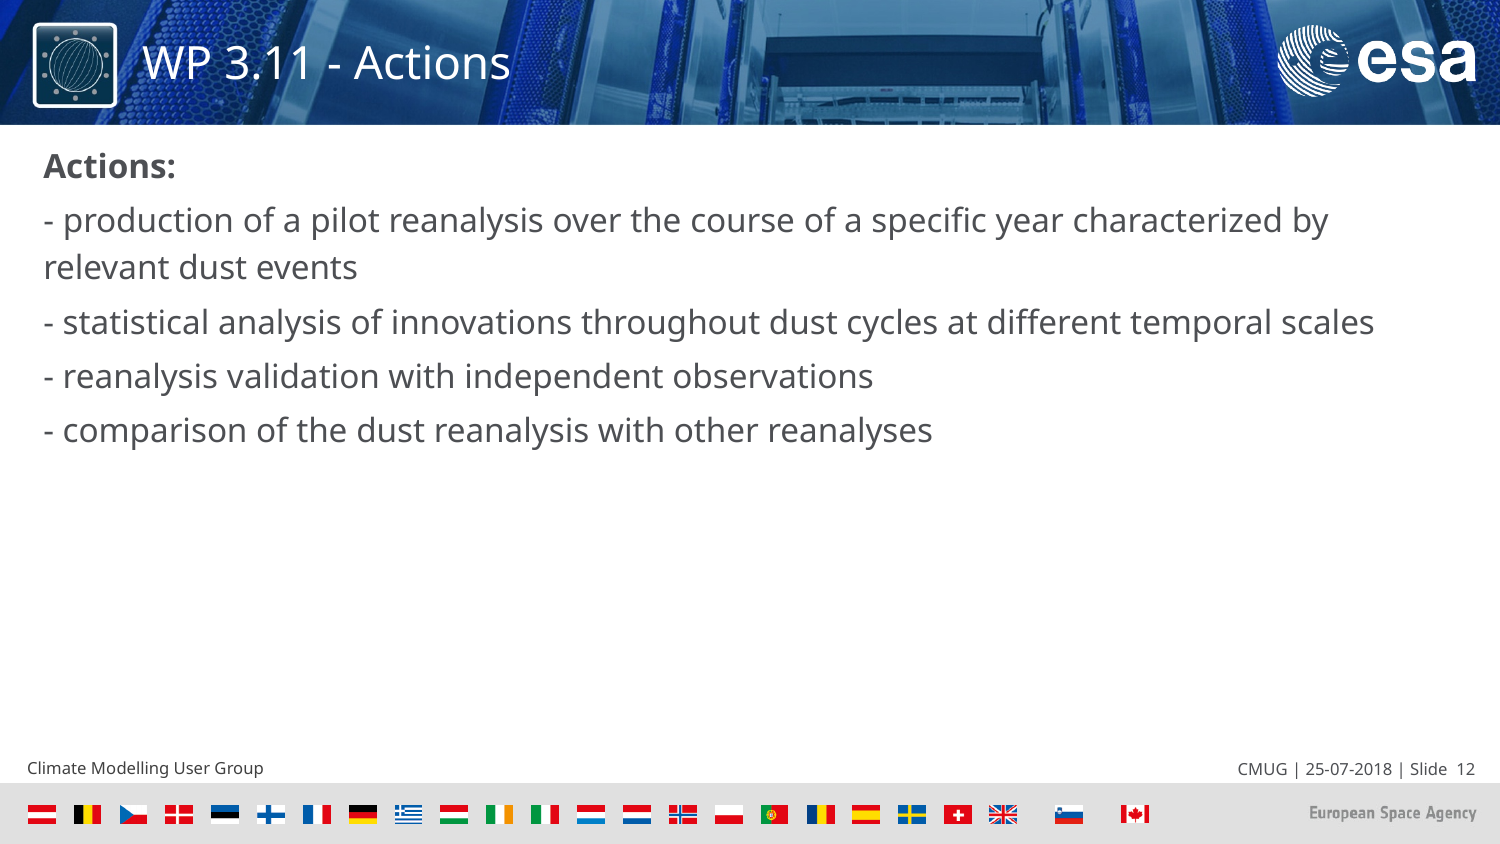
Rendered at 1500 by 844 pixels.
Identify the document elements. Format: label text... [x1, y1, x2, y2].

title WP 3.11 - Actions [127, 26, 1269, 97]
picture [0, 0, 1500, 127]
list Actions: - production of a pilot reanalysis over the course of a specific year characterized by relevant dust events - statistical analysis of innovations throughout dust cycles at different temporal scales - reanalysis validation with independent observations - comparison of the dust reanalysis with other reanalyses [28, 129, 1464, 758]
picture [0, 783, 1500, 844]
